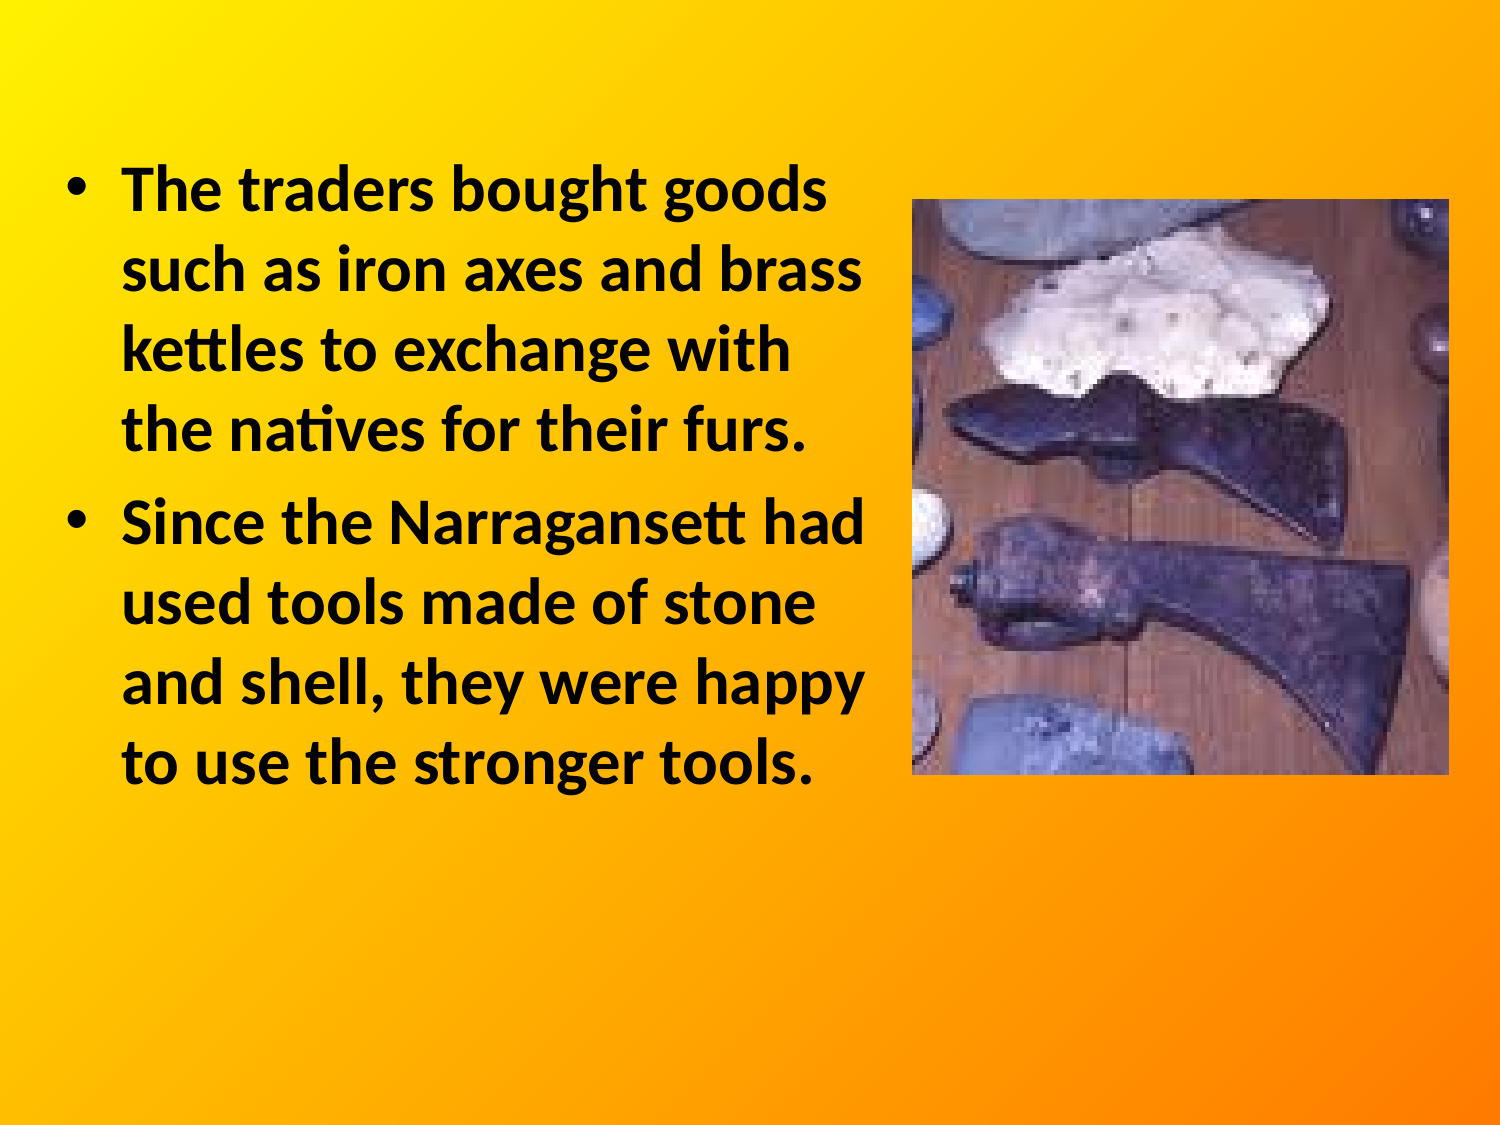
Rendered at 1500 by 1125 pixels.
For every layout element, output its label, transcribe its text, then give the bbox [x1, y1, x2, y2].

list The traders bought goods such as iron axes and brass kettles to exchange with the natives for their furs. Since the Narragansett had used tools made of stone and shell, they were happy to use the stronger tools. [49, 137, 888, 1125]
picture [912, 199, 1449, 775]
